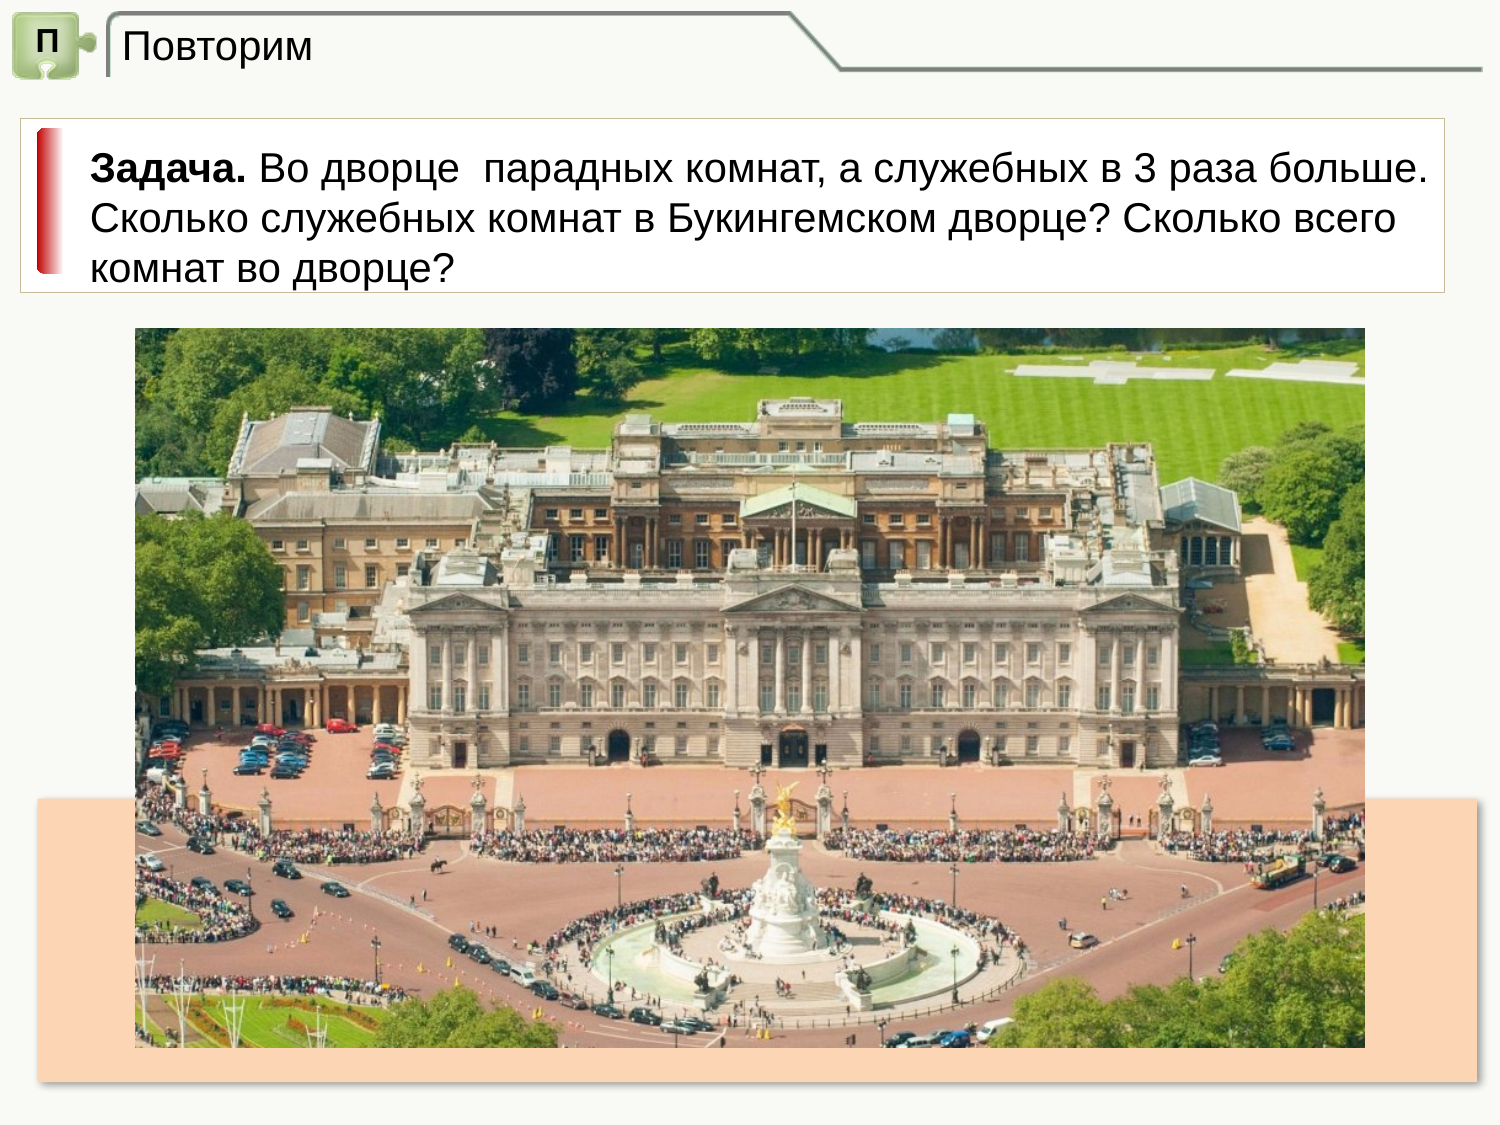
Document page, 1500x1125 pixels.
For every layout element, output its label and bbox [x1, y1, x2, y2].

text_box [36, 797, 1479, 1084]
picture [105, 11, 1483, 77]
text_box [20, 118, 1446, 293]
text_box [11, 11, 98, 81]
picture [135, 328, 1365, 1049]
